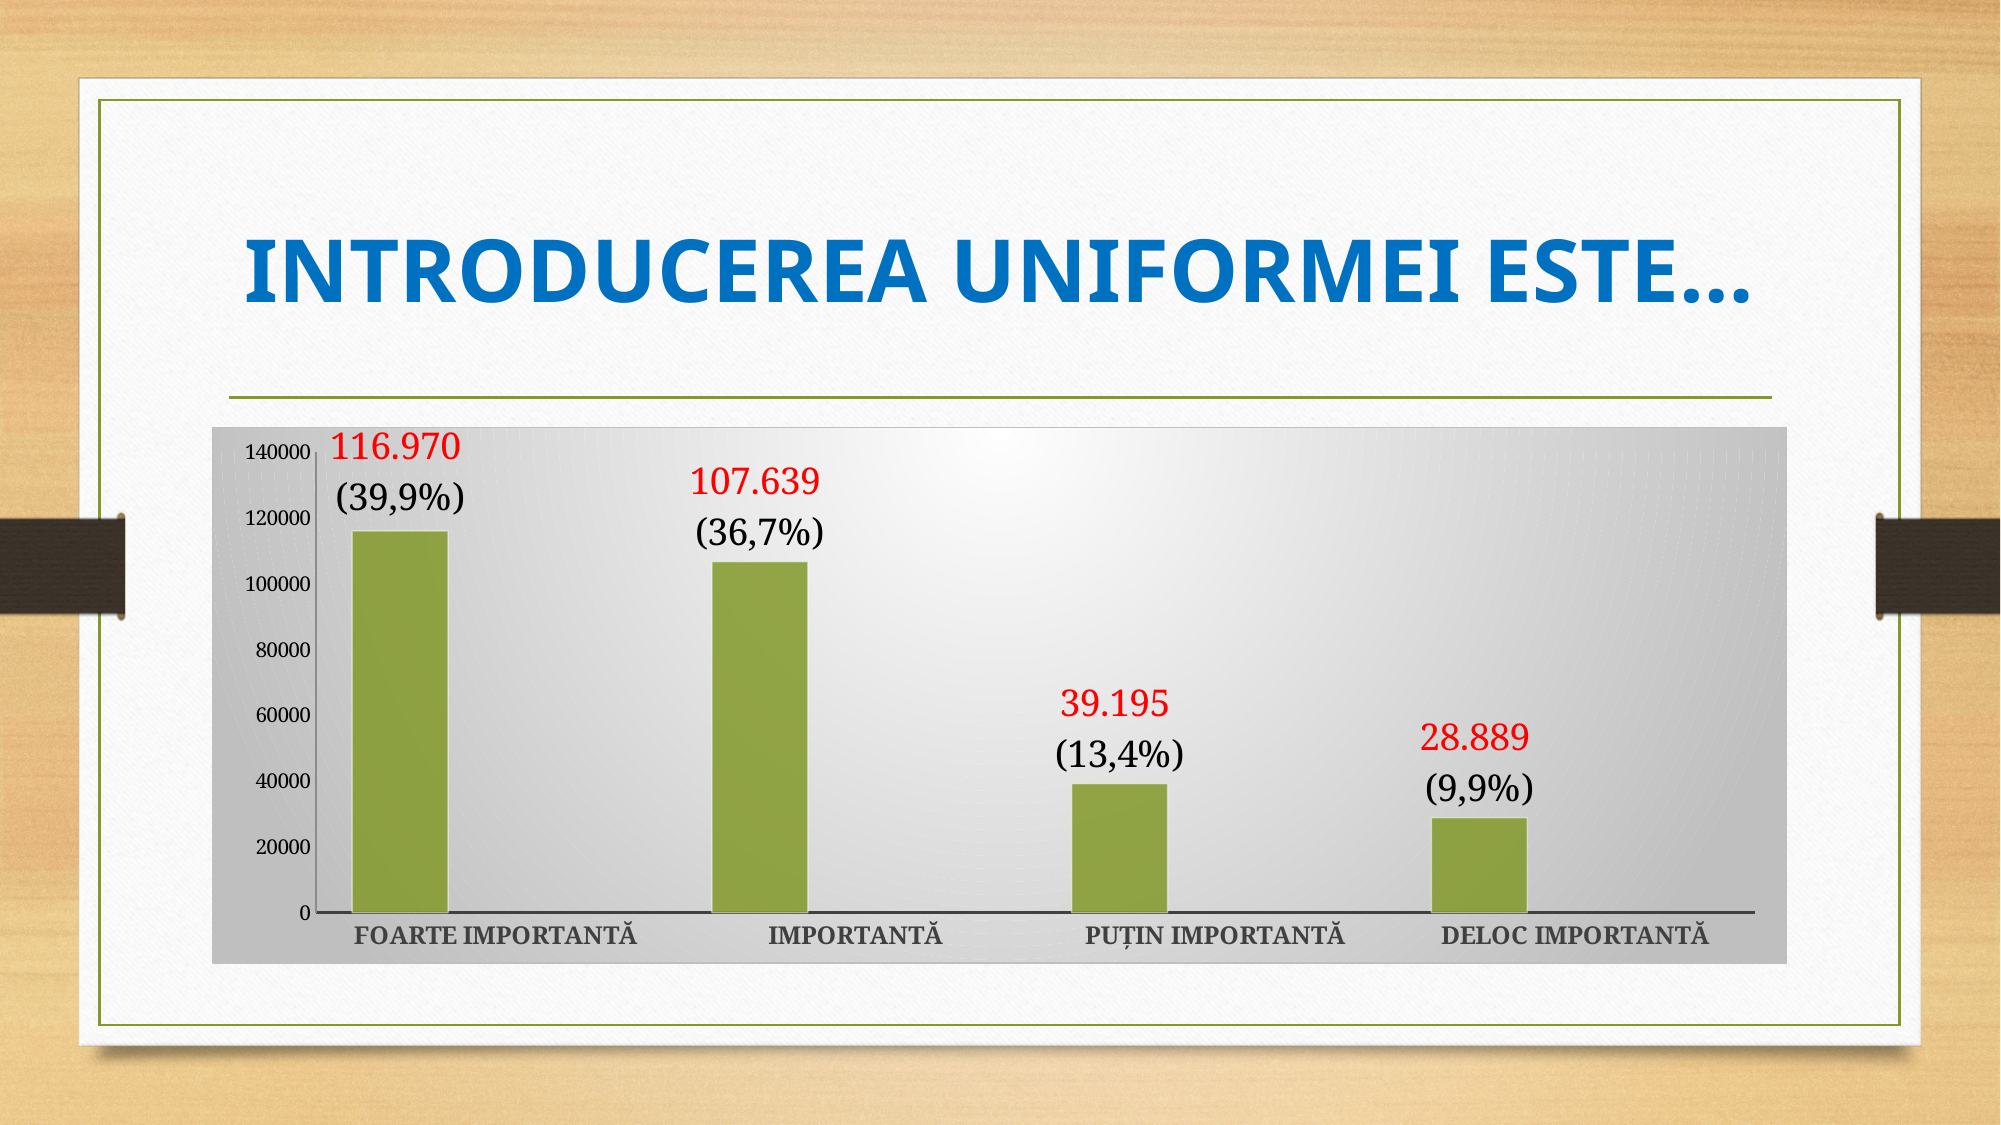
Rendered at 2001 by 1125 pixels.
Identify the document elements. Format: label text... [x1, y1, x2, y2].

picture [0, 0, 2001, 1125]
chart [212, 419, 1788, 964]
title INTRODUCEREA UNIFORMEI ESTE… [212, 161, 1788, 375]
